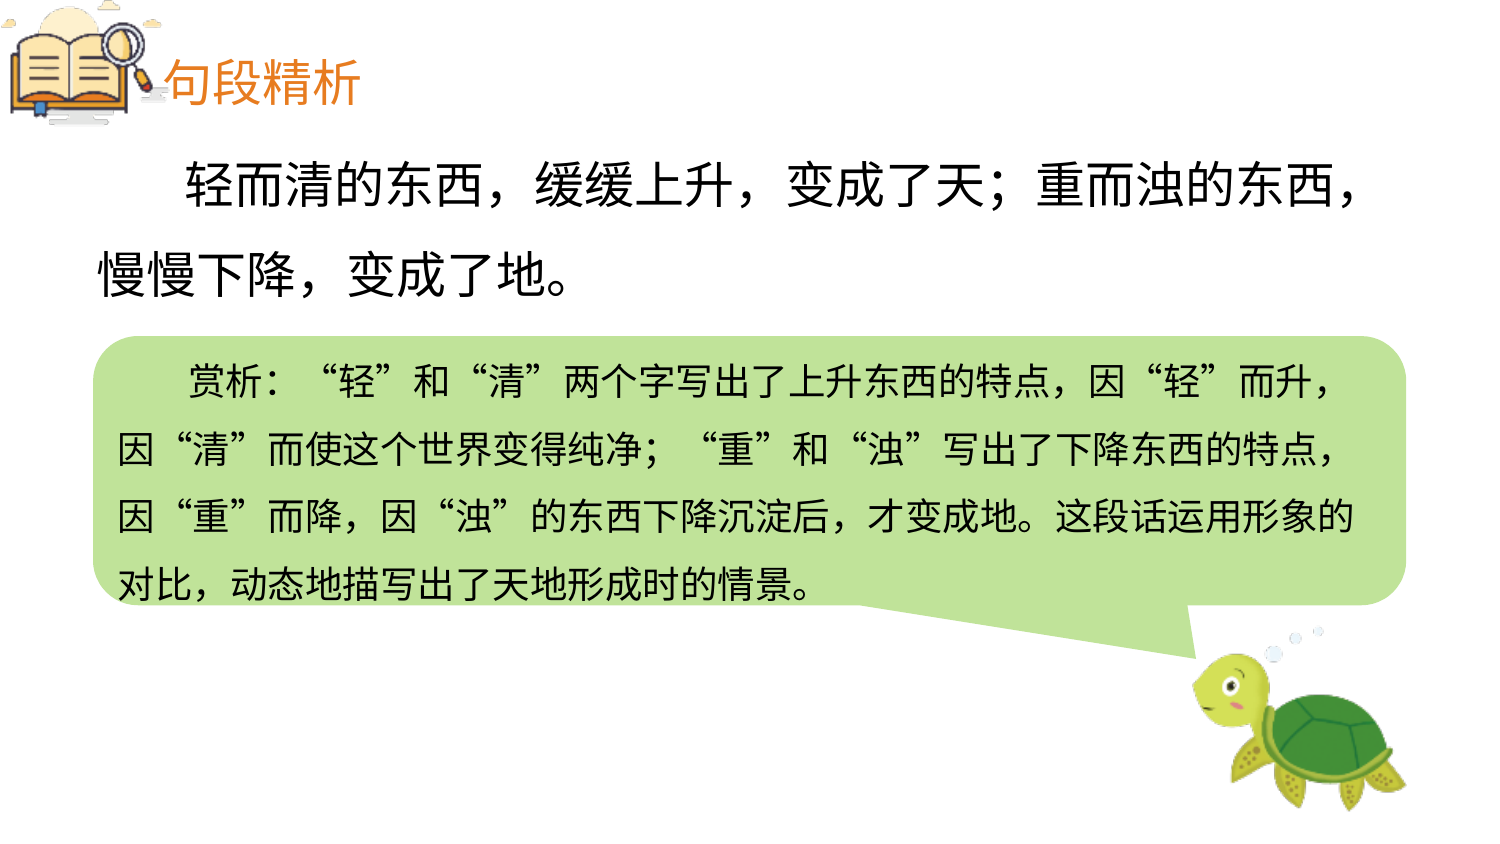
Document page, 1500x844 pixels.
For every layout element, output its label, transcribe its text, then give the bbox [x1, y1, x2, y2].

picture [0, 0, 170, 128]
text_box 句段精析 [175, 45, 386, 117]
text_box 轻而清的东西，缓缓上升，变成了天；重而浊的东西，慢慢下降，变成了地。 [84, 117, 1419, 309]
picture [1191, 622, 1407, 838]
text_box 赏析：“轻”和“清”两个字写出了上升东西的特点，因“轻”而升，因“清”而使这个世界变得纯净；“重”和“浊”写出了下降东西的特点，因“重”而降，因“浊”的东西下降沉淀后，才变成地。这段话运用形象的对比，动态地描写出了天地形成时的情景。 [90, 333, 1409, 660]
